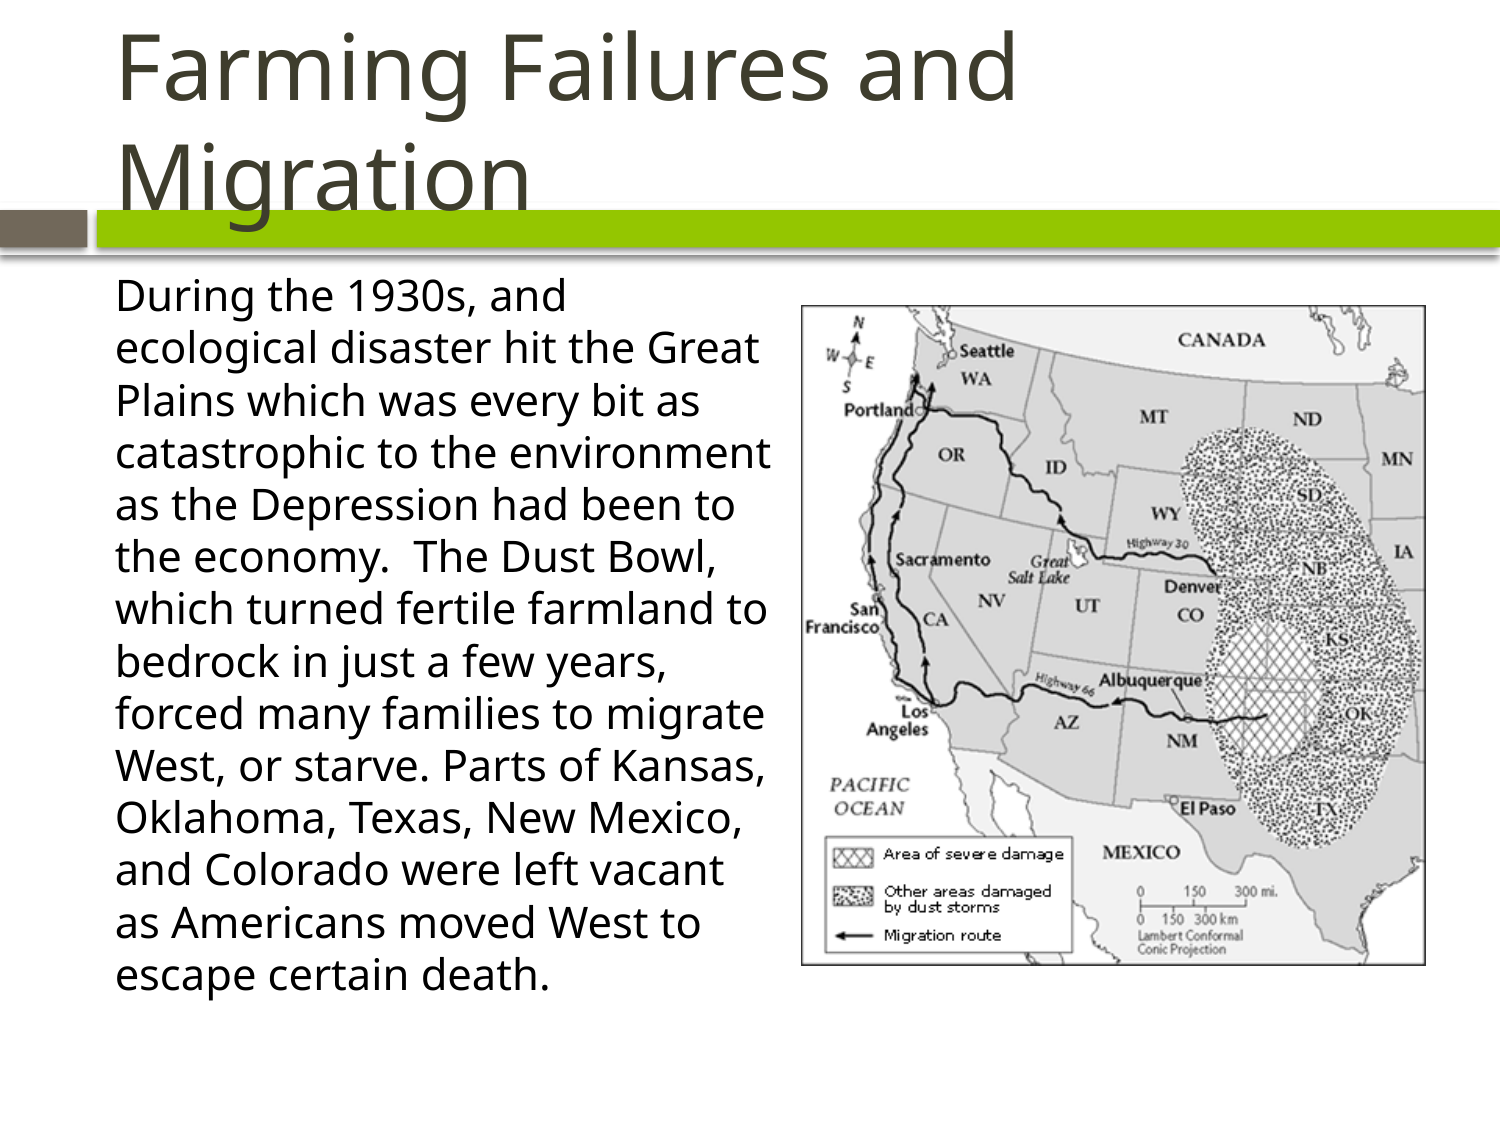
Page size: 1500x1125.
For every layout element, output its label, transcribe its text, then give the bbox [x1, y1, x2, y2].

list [800, 305, 1427, 966]
list During the 1930s, and ecological disaster hit the Great Plains which was every bit as catastrophic to the environment as the Depression had been to the economy. The Dust Bowl, which turned fertile farmland to bedrock in just a few years, forced many families to migrate West, or starve. Parts of Kansas, Oklahoma, Texas, New Mexico, and Colorado were left vacant as Americans moved West to escape certain death. [99, 260, 788, 1088]
title Farming Failures and Migration [99, 37, 1438, 200]
